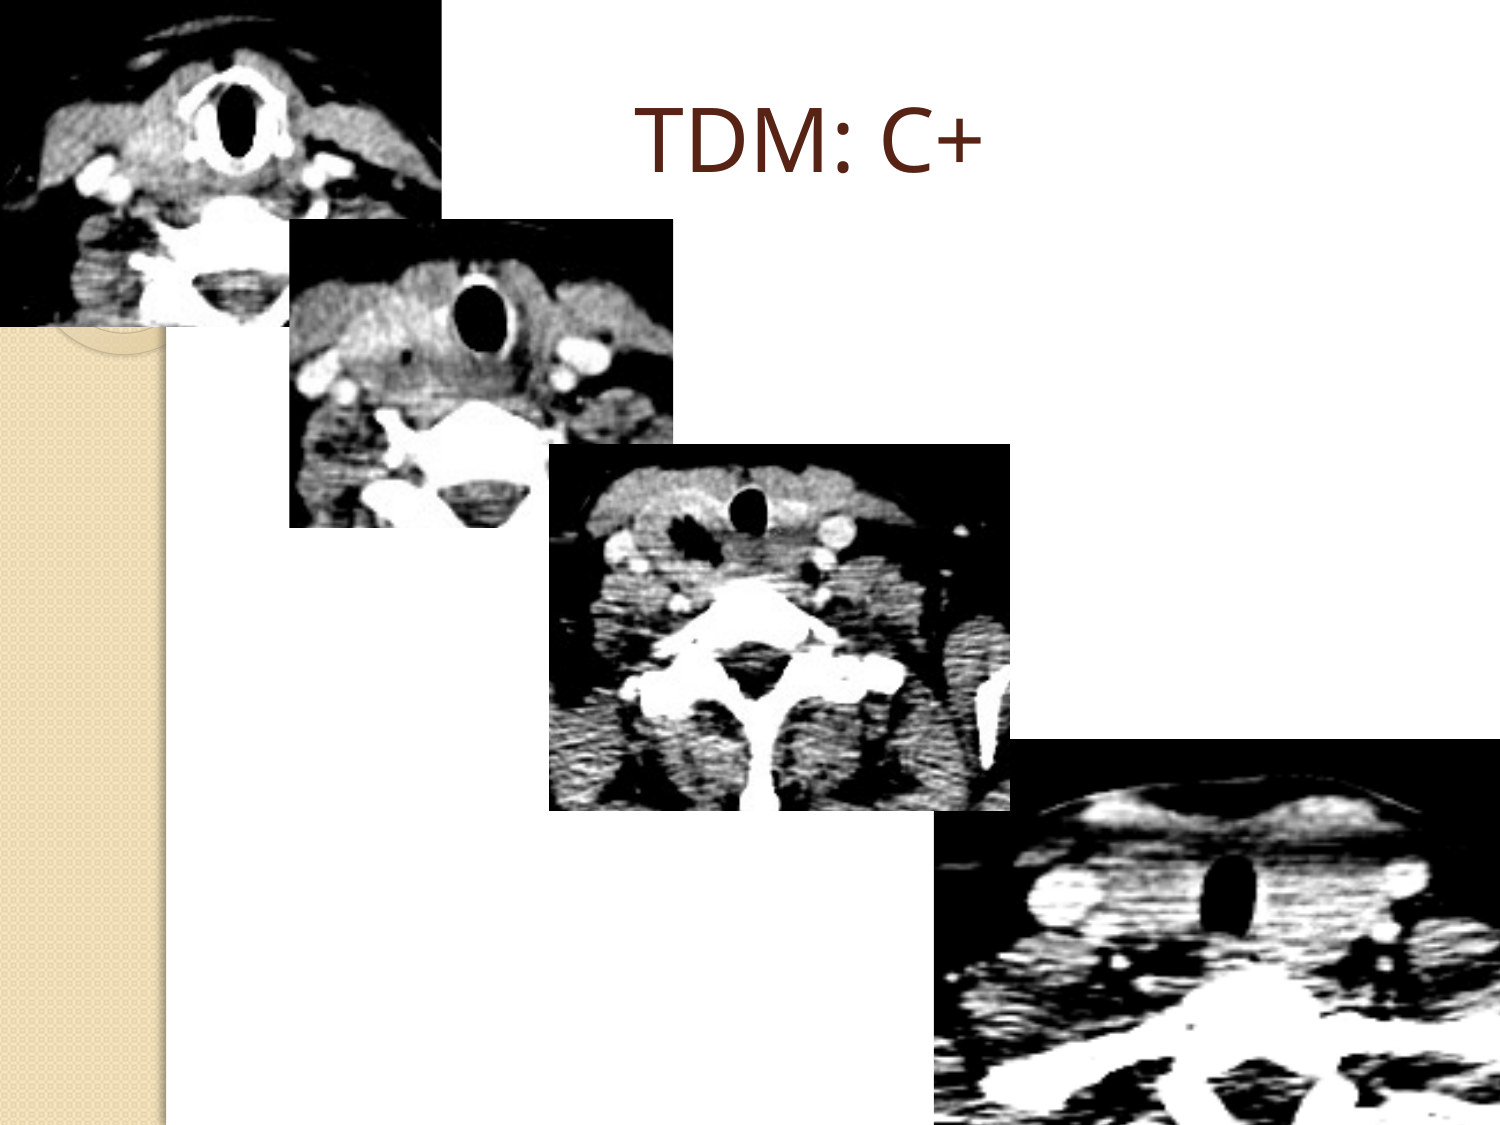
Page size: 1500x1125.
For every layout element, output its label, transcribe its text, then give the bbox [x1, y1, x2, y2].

picture [0, 0, 1500, 1125]
title TDM: C+ [620, 42, 1005, 231]
